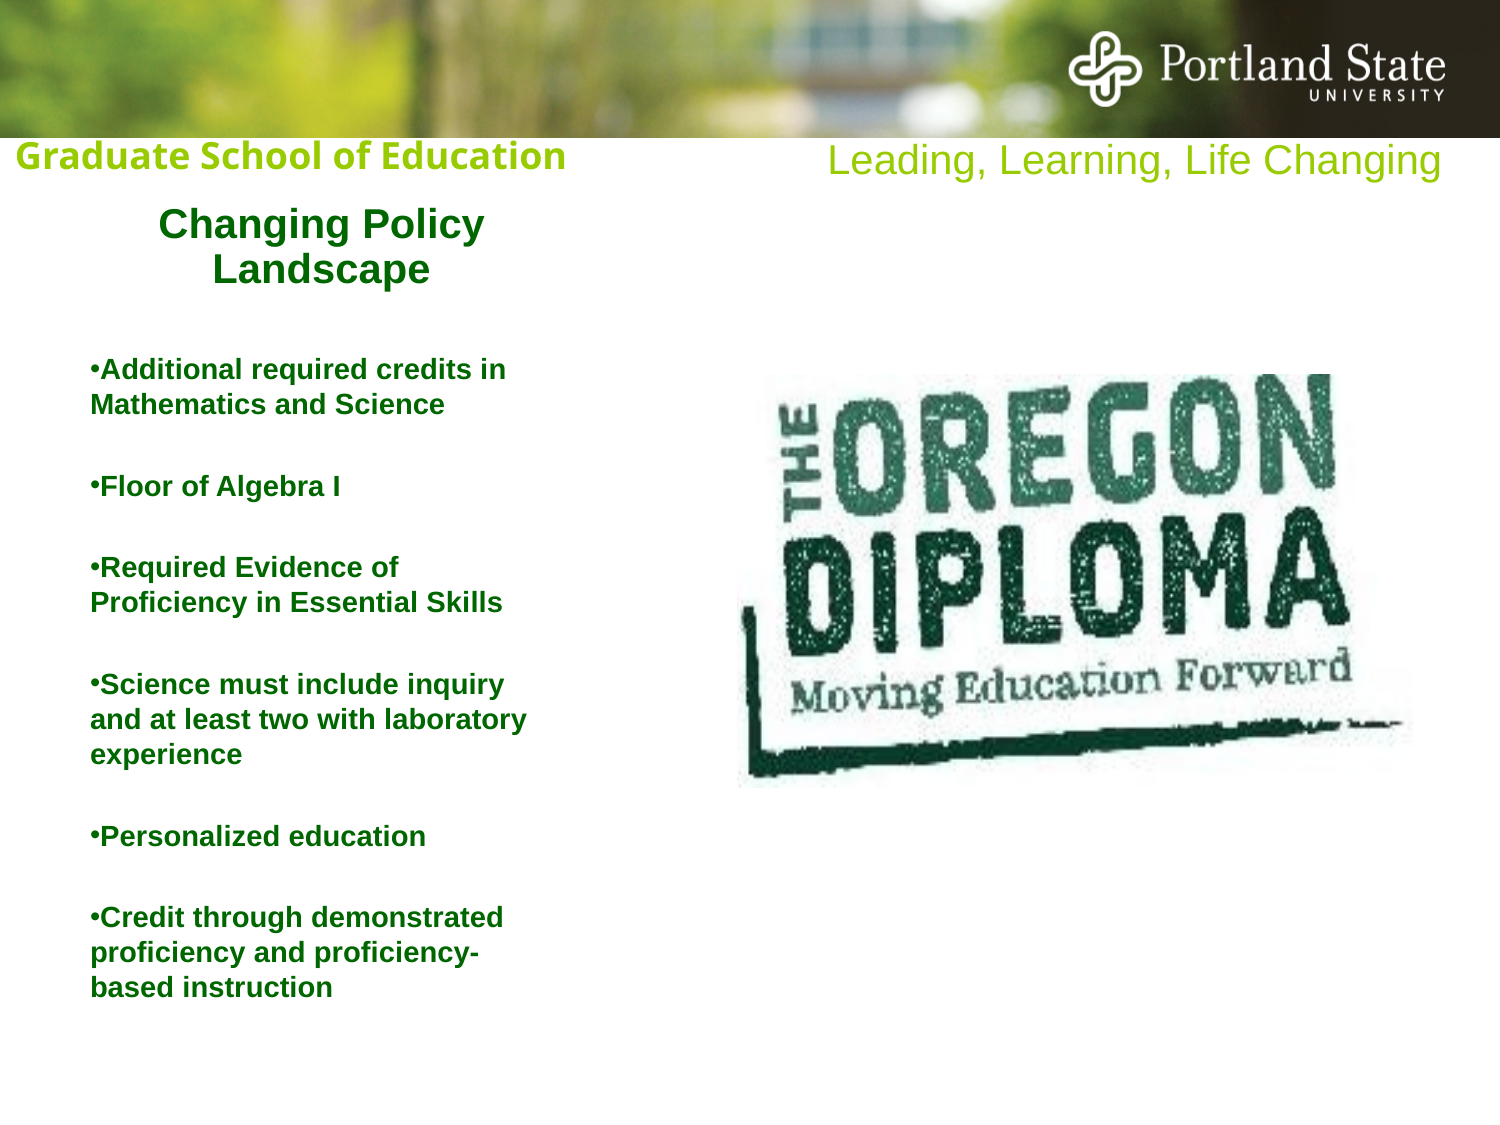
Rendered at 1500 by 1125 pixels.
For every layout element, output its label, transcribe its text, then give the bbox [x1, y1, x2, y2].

title Changing Policy Landscape [74, 189, 569, 301]
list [737, 374, 1413, 788]
list Additional required credits in Mathematics and Science Floor of Algebra I Required Evidence of Proficiency in Essential Skills Science must include inquiry and at least two with laboratory experience Personalized education Credit through demonstrated proficiency and proficiency-based instruction [74, 342, 569, 1073]
